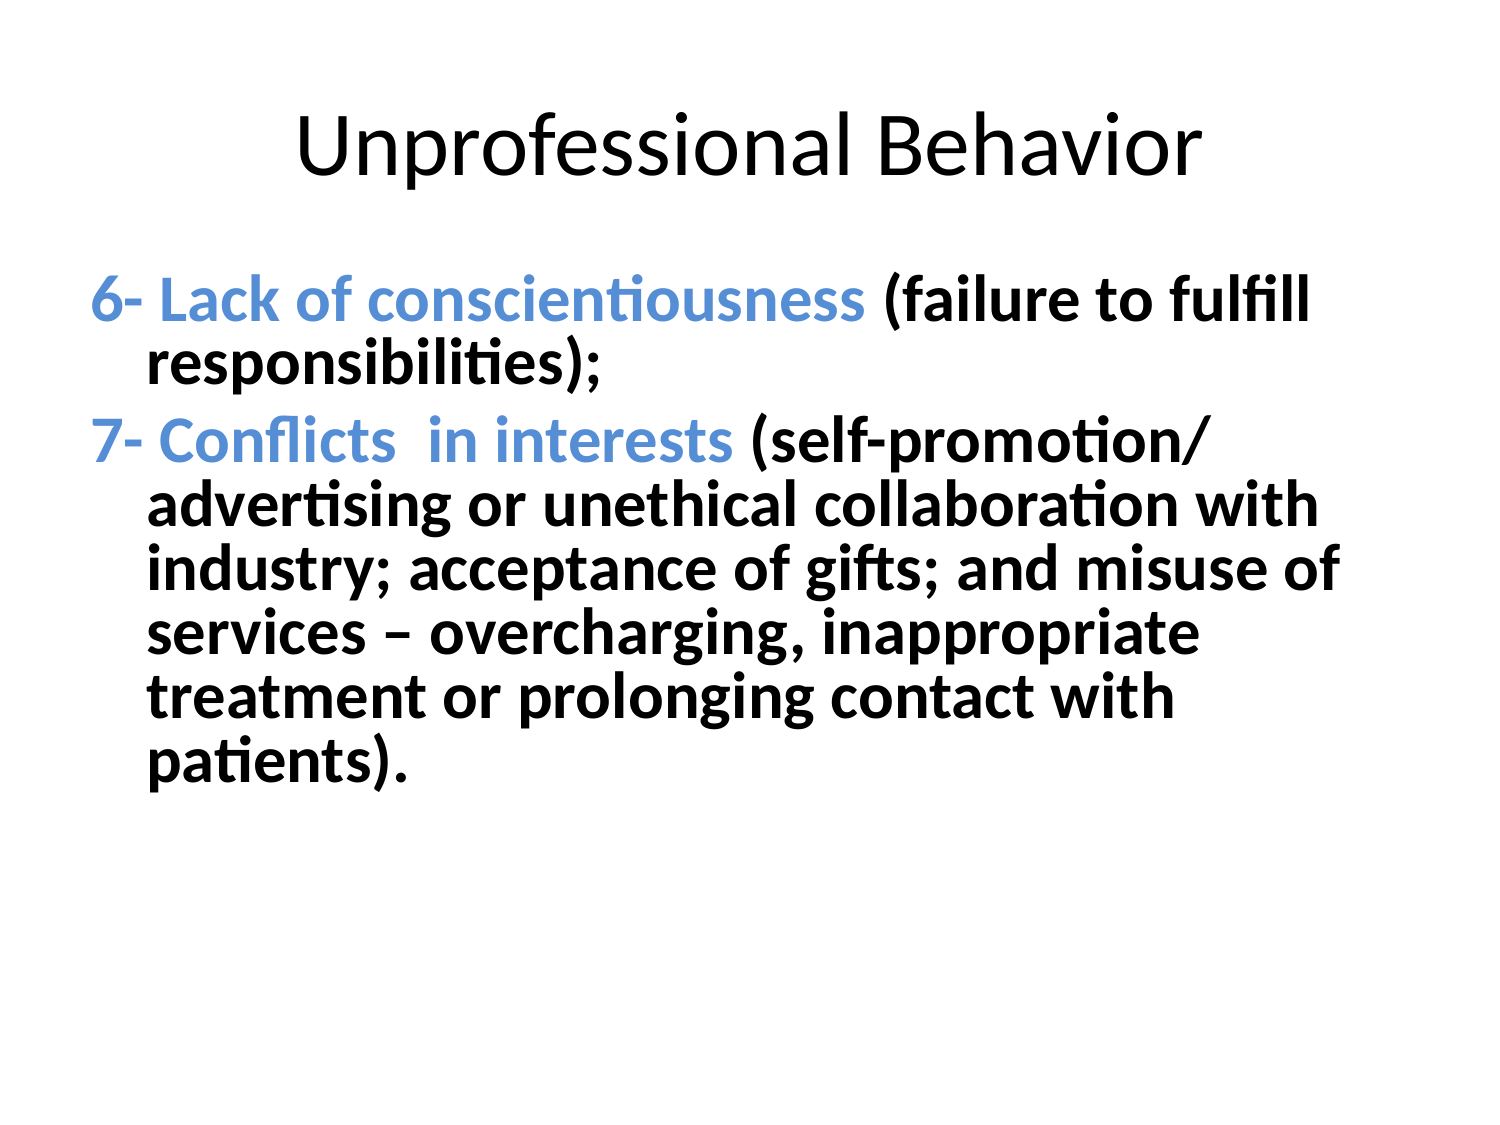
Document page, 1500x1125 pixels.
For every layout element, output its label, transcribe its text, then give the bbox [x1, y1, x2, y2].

title Unprofessional Behavior [75, 45, 1425, 233]
list 6- Lack of conscientiousness (failure to fulfill responsibilities); 7- Conflicts in interests (self-promotion/ advertising or unethical collaboration with industry; acceptance of gifts; and misuse of services – overcharging, inappropriate treatment or prolonging contact with patients). [75, 262, 1425, 1005]
